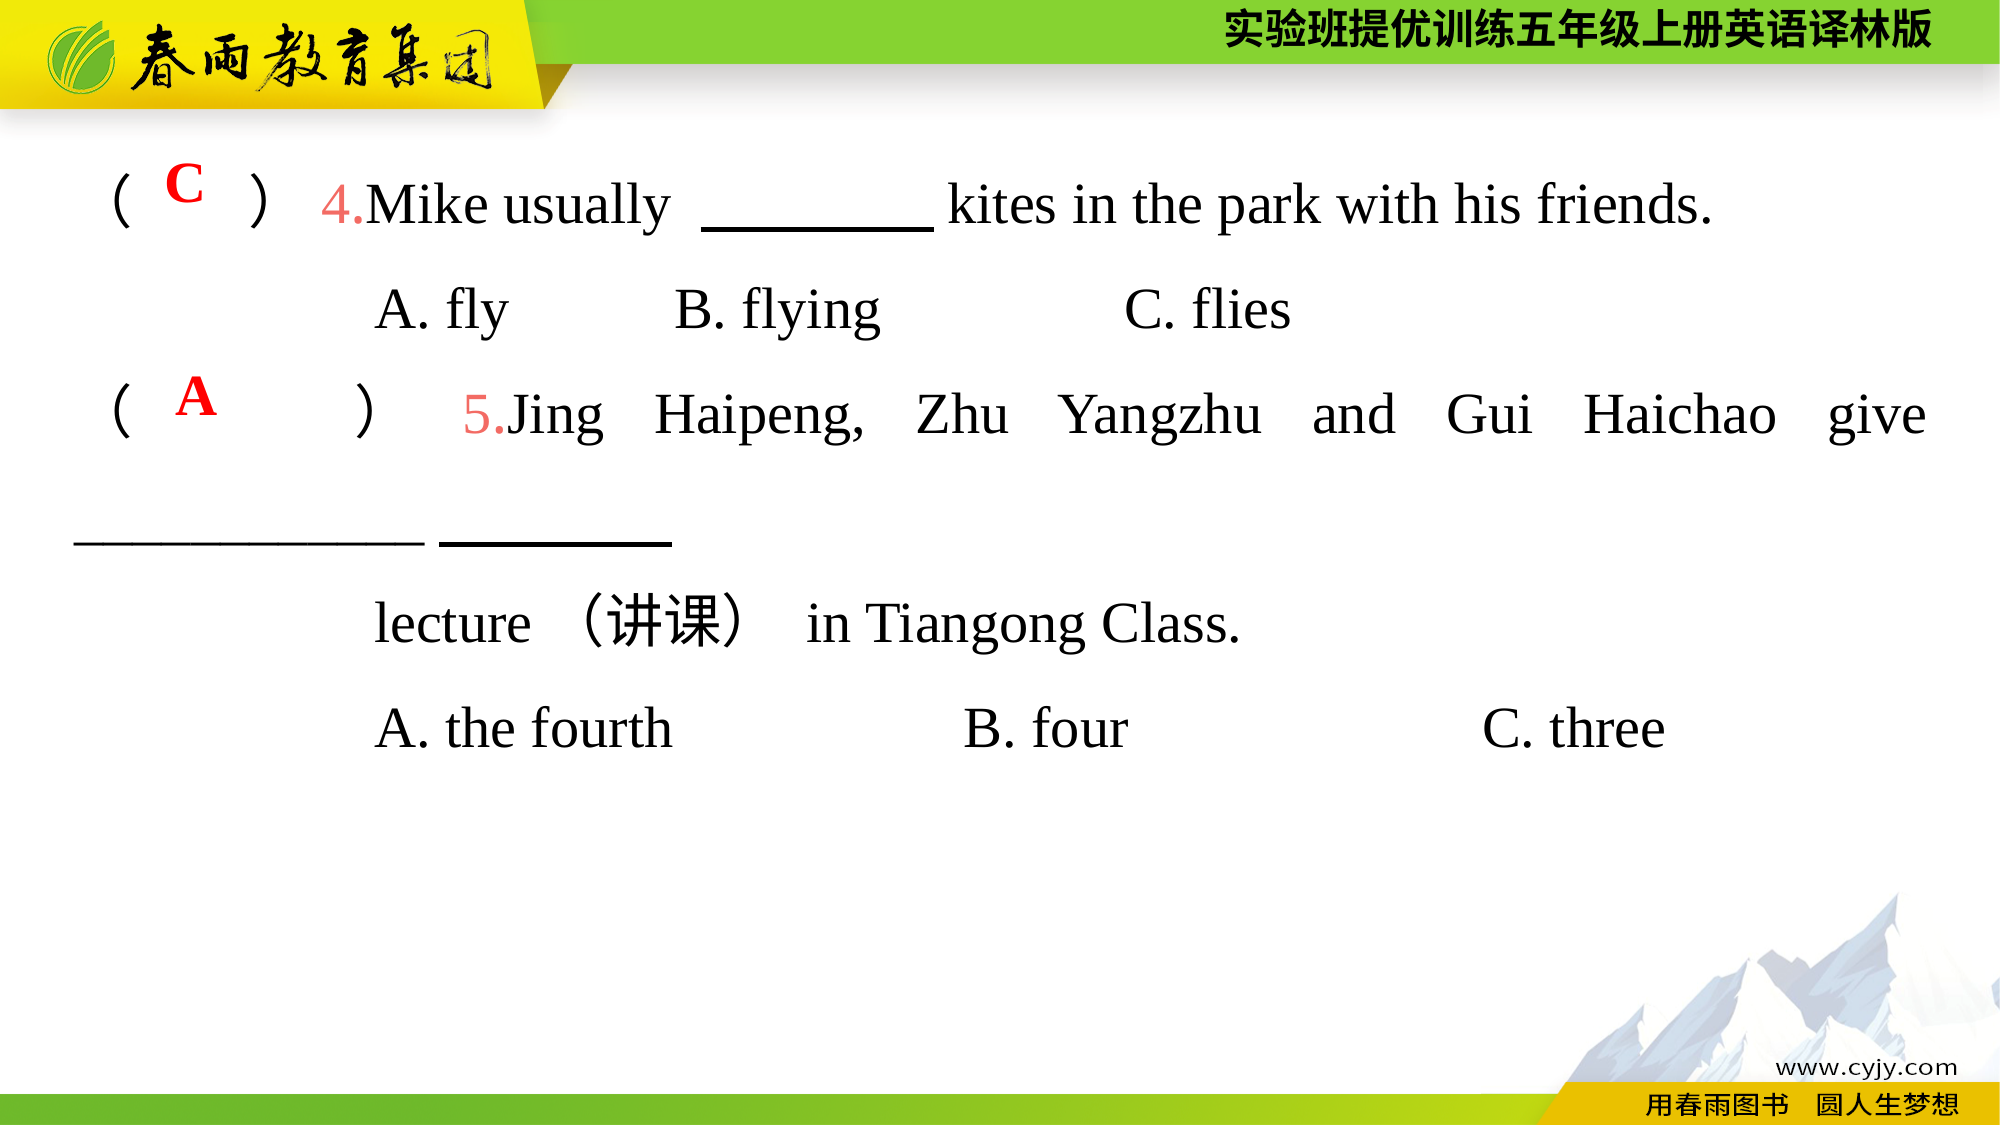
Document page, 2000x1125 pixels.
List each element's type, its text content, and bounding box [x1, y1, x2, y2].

picture [0, 0, 2000, 1125]
text_box A [160, 349, 233, 435]
text_box C [149, 137, 222, 222]
list （ ）4.Mike usually kites in the park with his friends. A. fly B. flying C. flies （ ）5.Jing Haipeng, Zhu Yangzhu and Gui Haichao give ____________ lecture（讲课） in Tiangong Class. A. the fourth B. four C. three [59, 122, 1944, 668]
